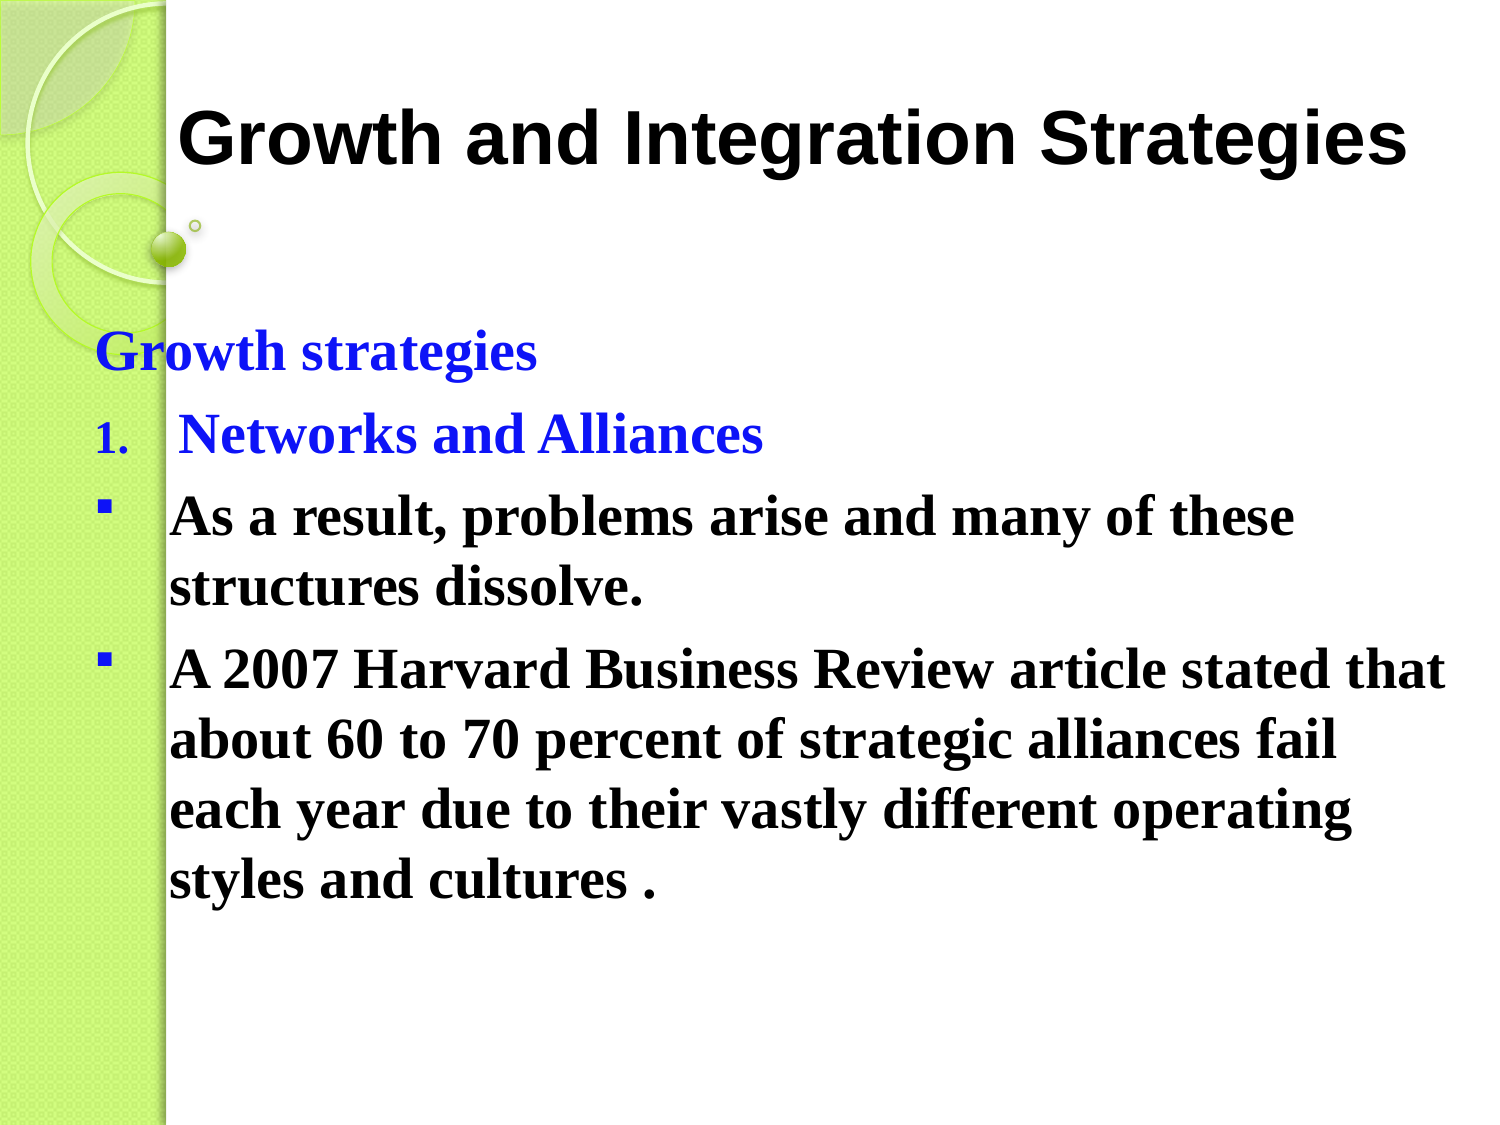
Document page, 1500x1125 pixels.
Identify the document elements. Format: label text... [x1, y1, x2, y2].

title Growth and Integration Strategies [162, 59, 1450, 188]
subtitle Growth strategies Networks and Alliances As a result, problems arise and many of these structures dissolve. A 2007 Harvard Business Review article stated that about 60 to 70 percent of strategic alliances fail each year due to their vastly different operating styles and cultures . [75, 312, 1463, 1075]
